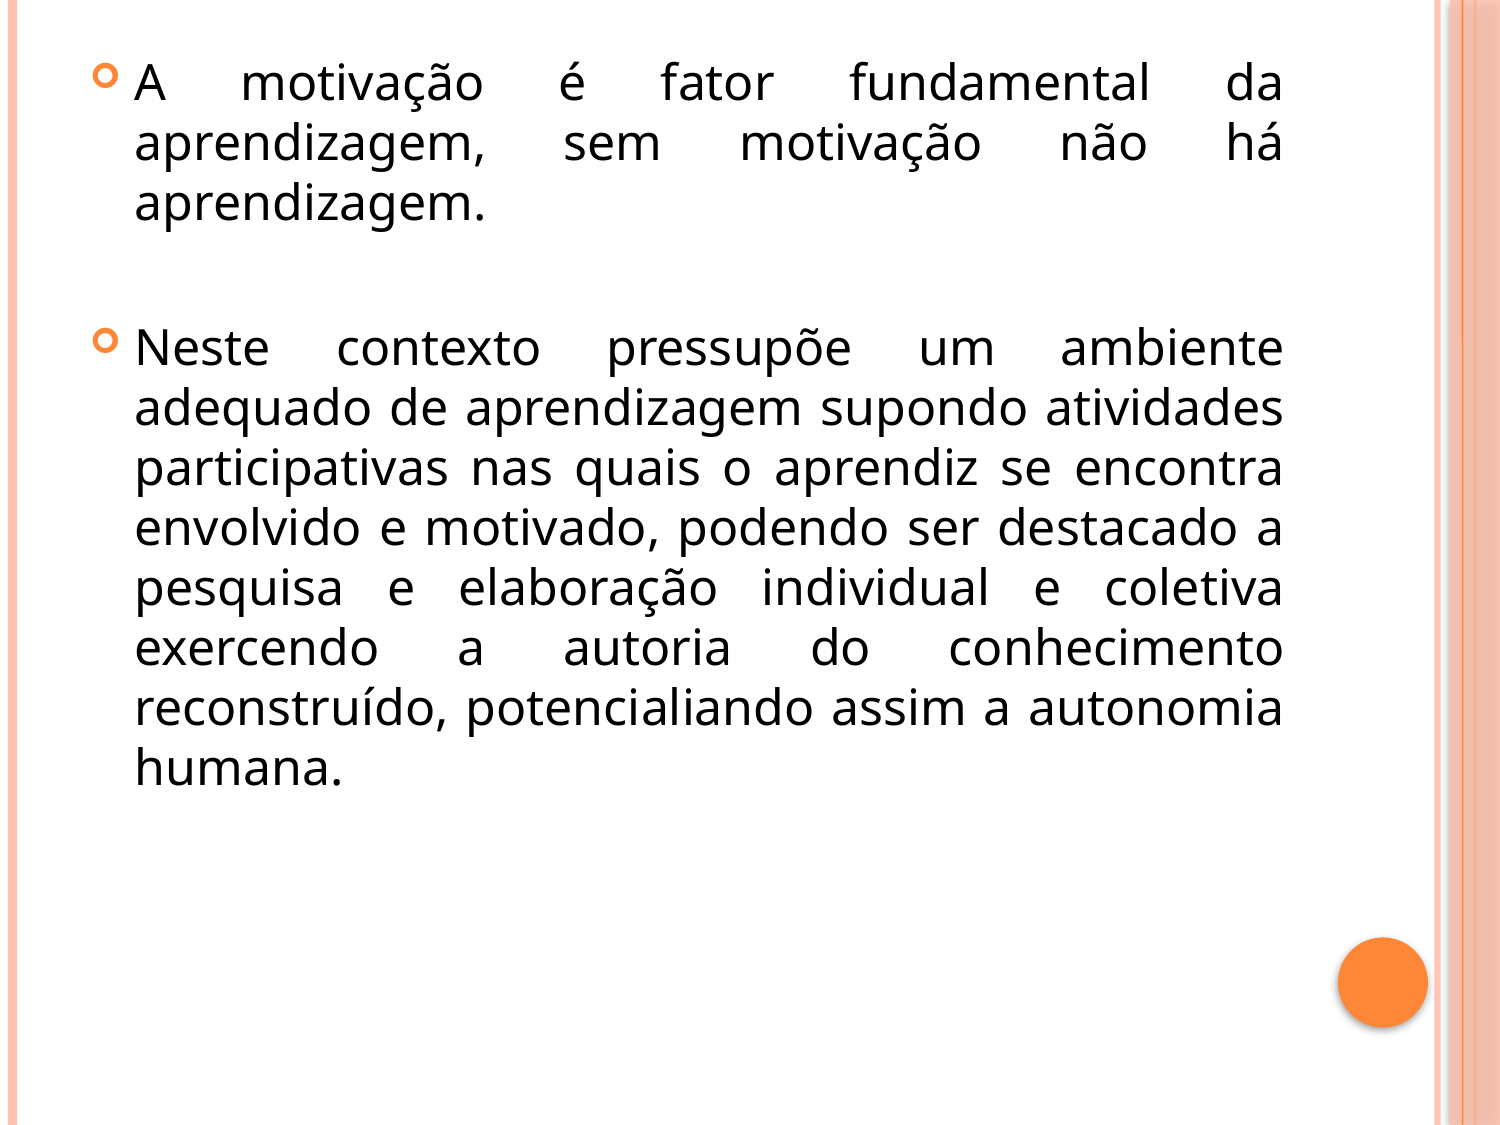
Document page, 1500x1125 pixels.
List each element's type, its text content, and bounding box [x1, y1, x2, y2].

list A motivação é fator fundamental da aprendizagem, sem motivação não há aprendizagem. Neste contexto pressupõe um ambiente adequado de aprendizagem supondo atividades participativas nas quais o aprendiz se encontra envolvido e motivado, podendo ser destacado a pesquisa e elaboração individual e coletiva exercendo a autoria do conhecimento reconstruído, potencialiando assim a autonomia humana. [75, 42, 1300, 1062]
